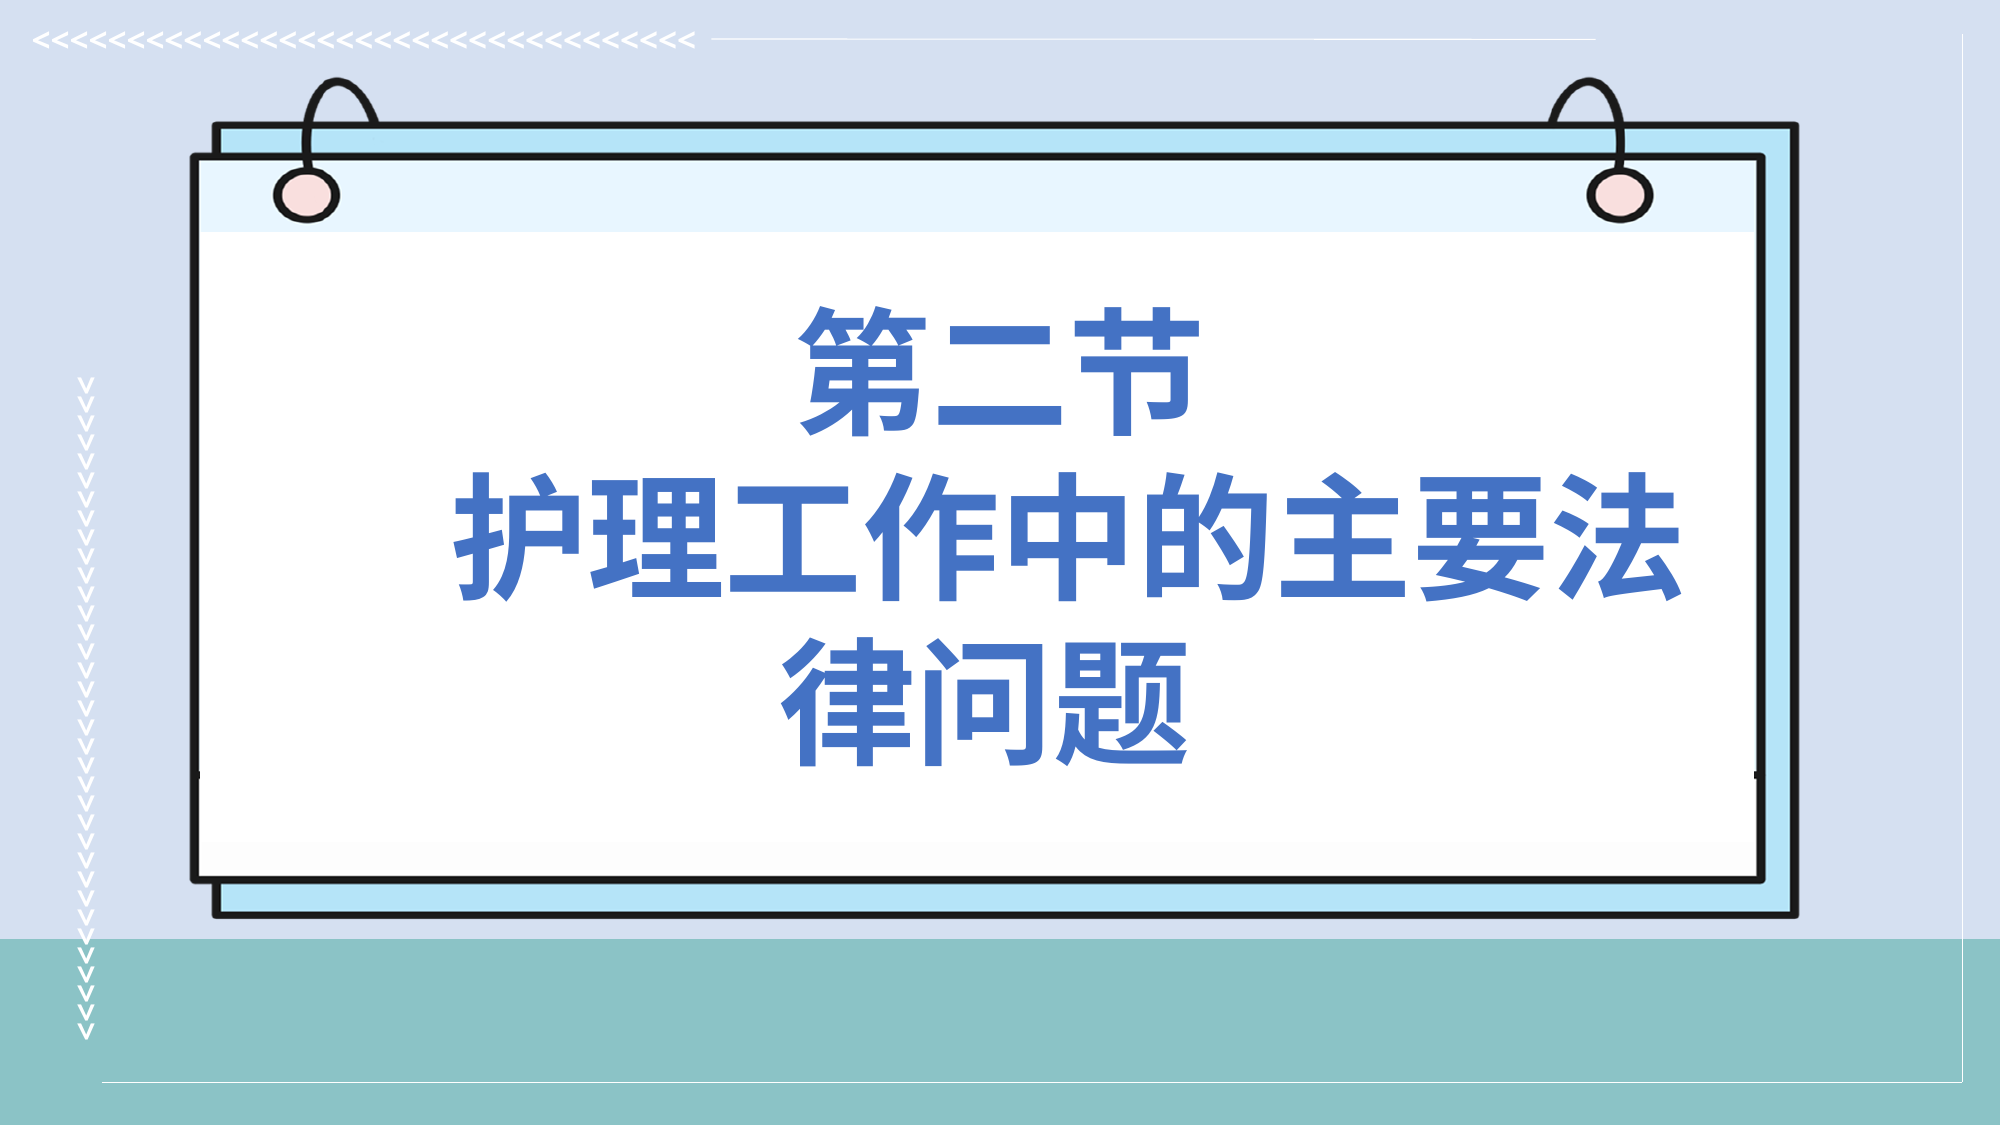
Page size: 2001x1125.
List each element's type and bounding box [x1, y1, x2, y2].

picture [107, 37, 1841, 947]
